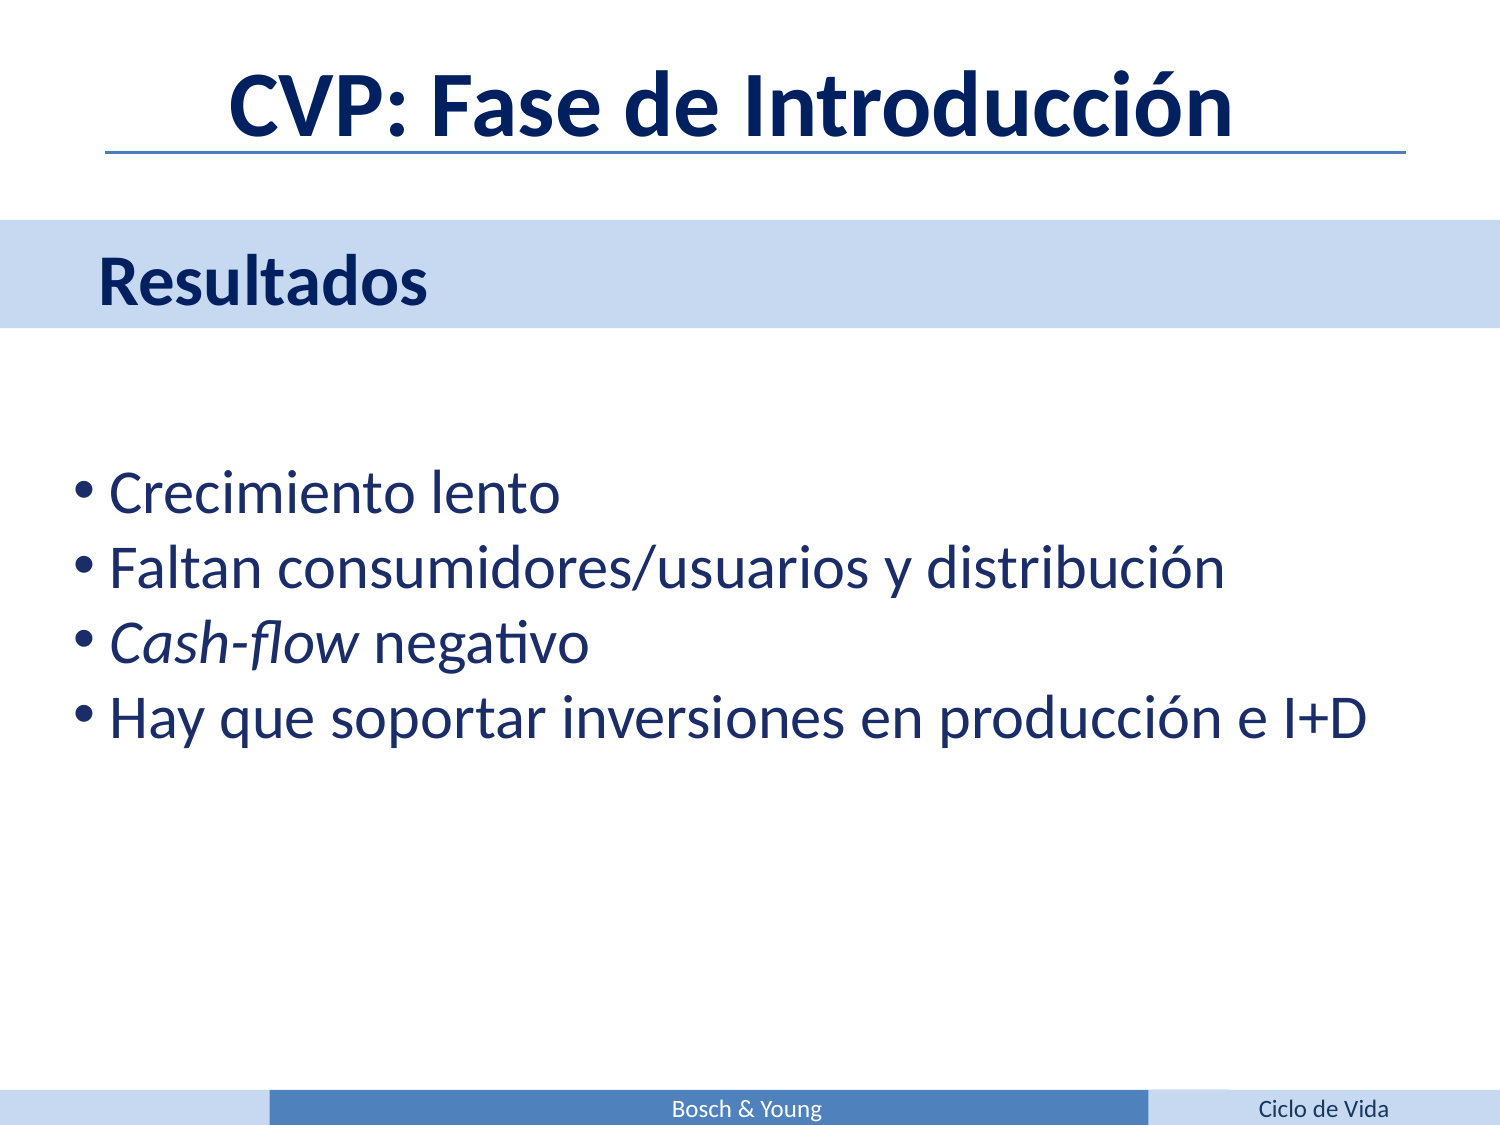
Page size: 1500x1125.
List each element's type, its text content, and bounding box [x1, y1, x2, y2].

text_box Ciclo de Vida [1146, 1088, 1500, 1125]
text_box CVP: Fase de Introducción [46, 35, 1418, 163]
text_box Crecimiento lento Faltan consumidores/usuarios y distribución Cash-flow negativo Hay que soportar inversiones en producción e I+D [58, 443, 1442, 759]
text_box [0, 1088, 272, 1125]
text_box Bosch & Young [272, 1088, 1146, 1125]
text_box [0, 219, 1500, 329]
